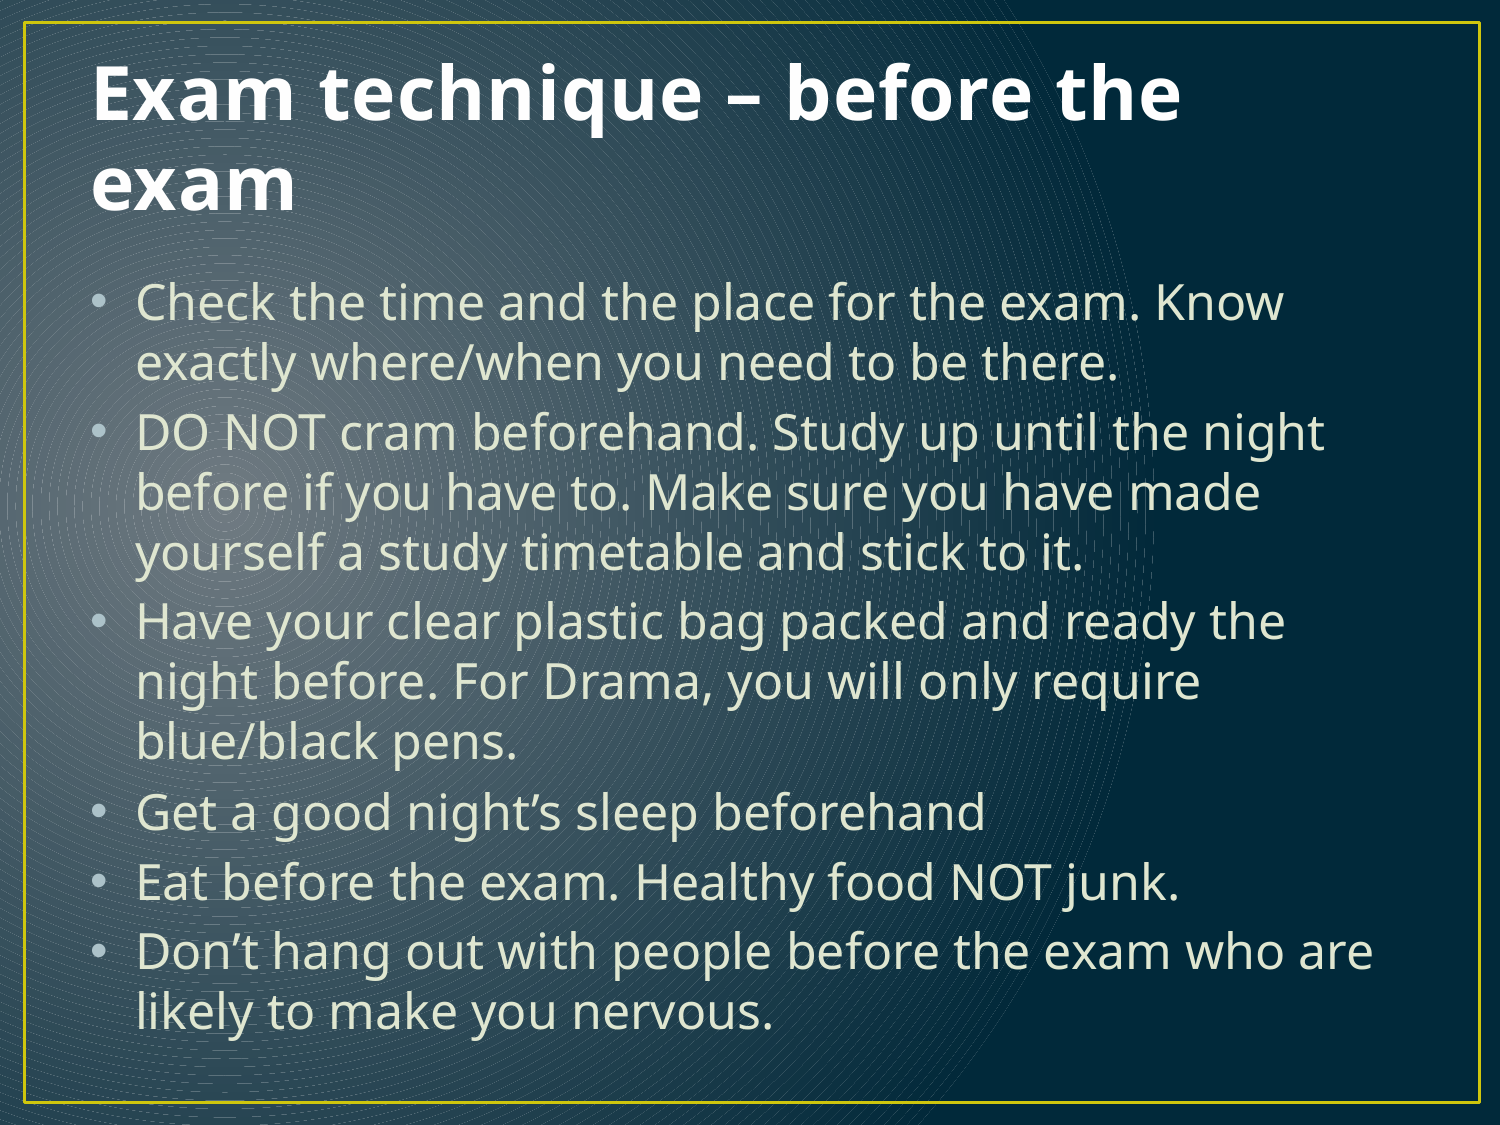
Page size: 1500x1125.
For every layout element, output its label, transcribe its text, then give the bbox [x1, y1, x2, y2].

title Exam technique – before the exam [75, 45, 1425, 233]
list Check the time and the place for the exam. Know exactly where/when you need to be there. DO NOT cram beforehand. Study up until the night before if you have to. Make sure you have made yourself a study timetable and stick to it. Have your clear plastic bag packed and ready the night before. For Drama, you will only require blue/black pens. Get a good night’s sleep beforehand Eat before the exam. Healthy food NOT junk. Don’t hang out with people before the exam who are likely to make you nervous. [75, 262, 1425, 1005]
